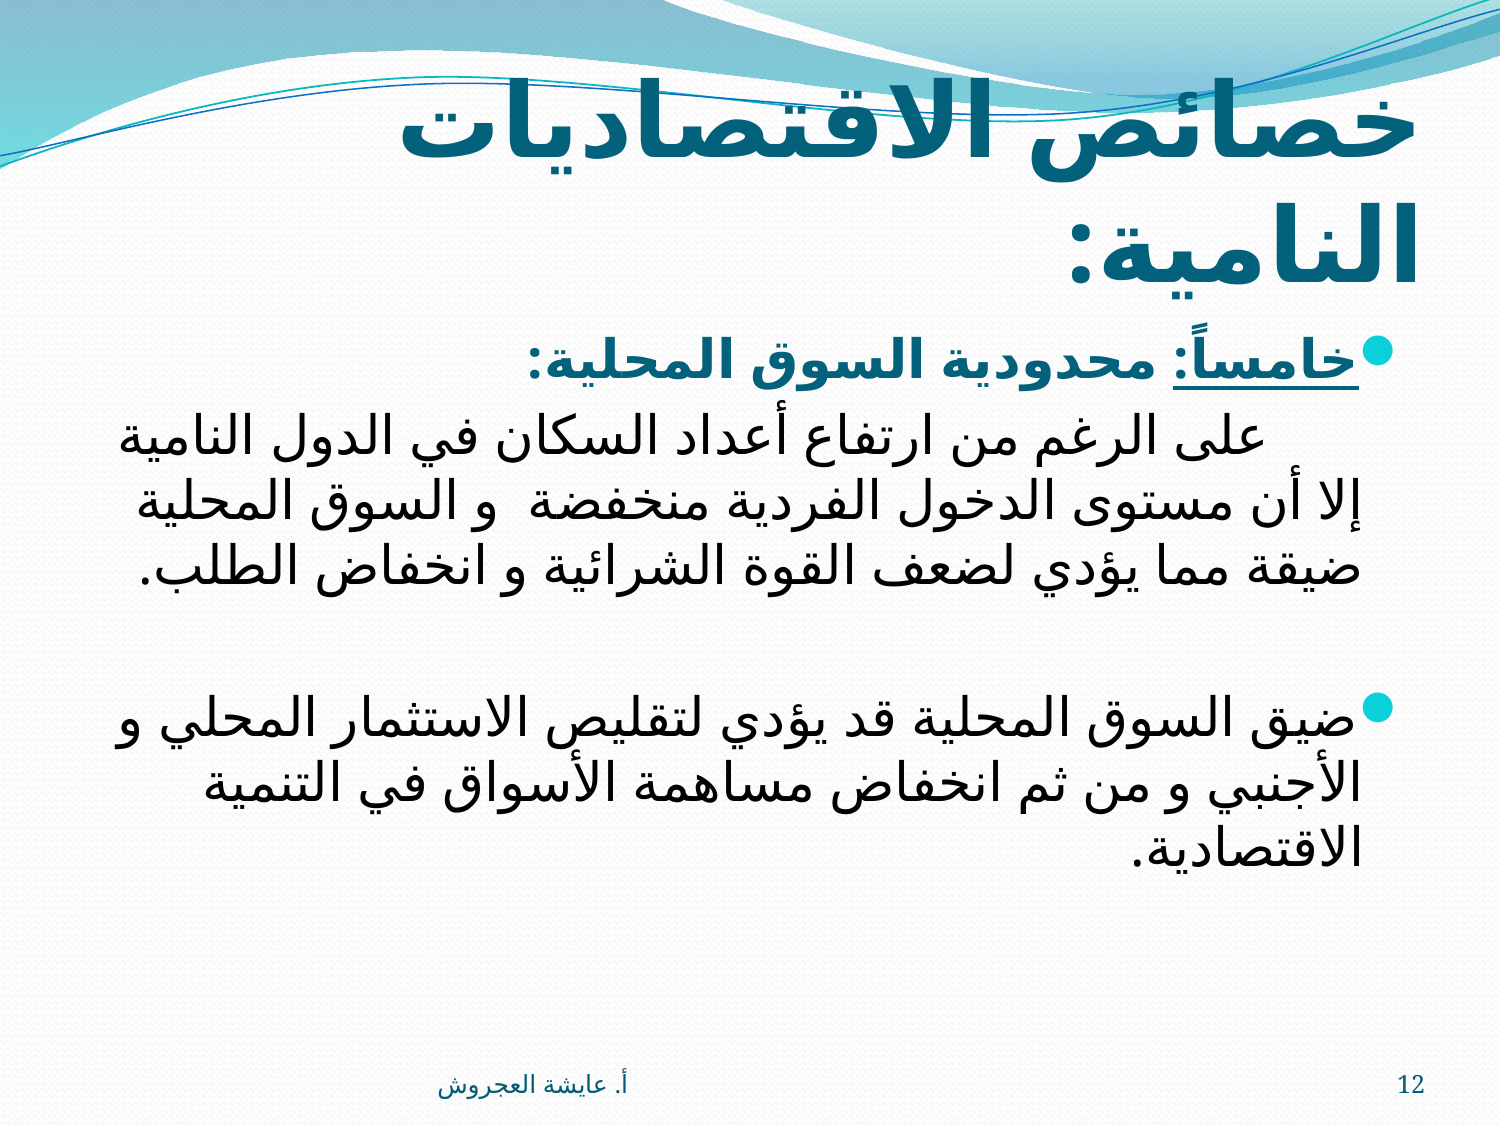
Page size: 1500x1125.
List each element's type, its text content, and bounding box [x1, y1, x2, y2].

title خصائص الاقتصاديات النامية: [75, 115, 1425, 303]
list خامساً: محدودية السوق المحلية: على الرغم من ارتفاع أعداد السكان في الدول النامية إلا أن مستوى الدخول الفردية منخفضة و السوق المحلية ضيقة مما يؤدي لضعف القوة الشرائية و انخفاض الطلب. ضيق السوق المحلية قد يؤدي لتقليص الاستثمار المحلي و الأجنبي و من ثم انخفاض مساهمة الأسواق في التنمية الاقتصادية. [75, 317, 1425, 1038]
footer أ. عايشة العجروش [437, 1042, 988, 1103]
slide_number 12 [1299, 1042, 1425, 1103]
